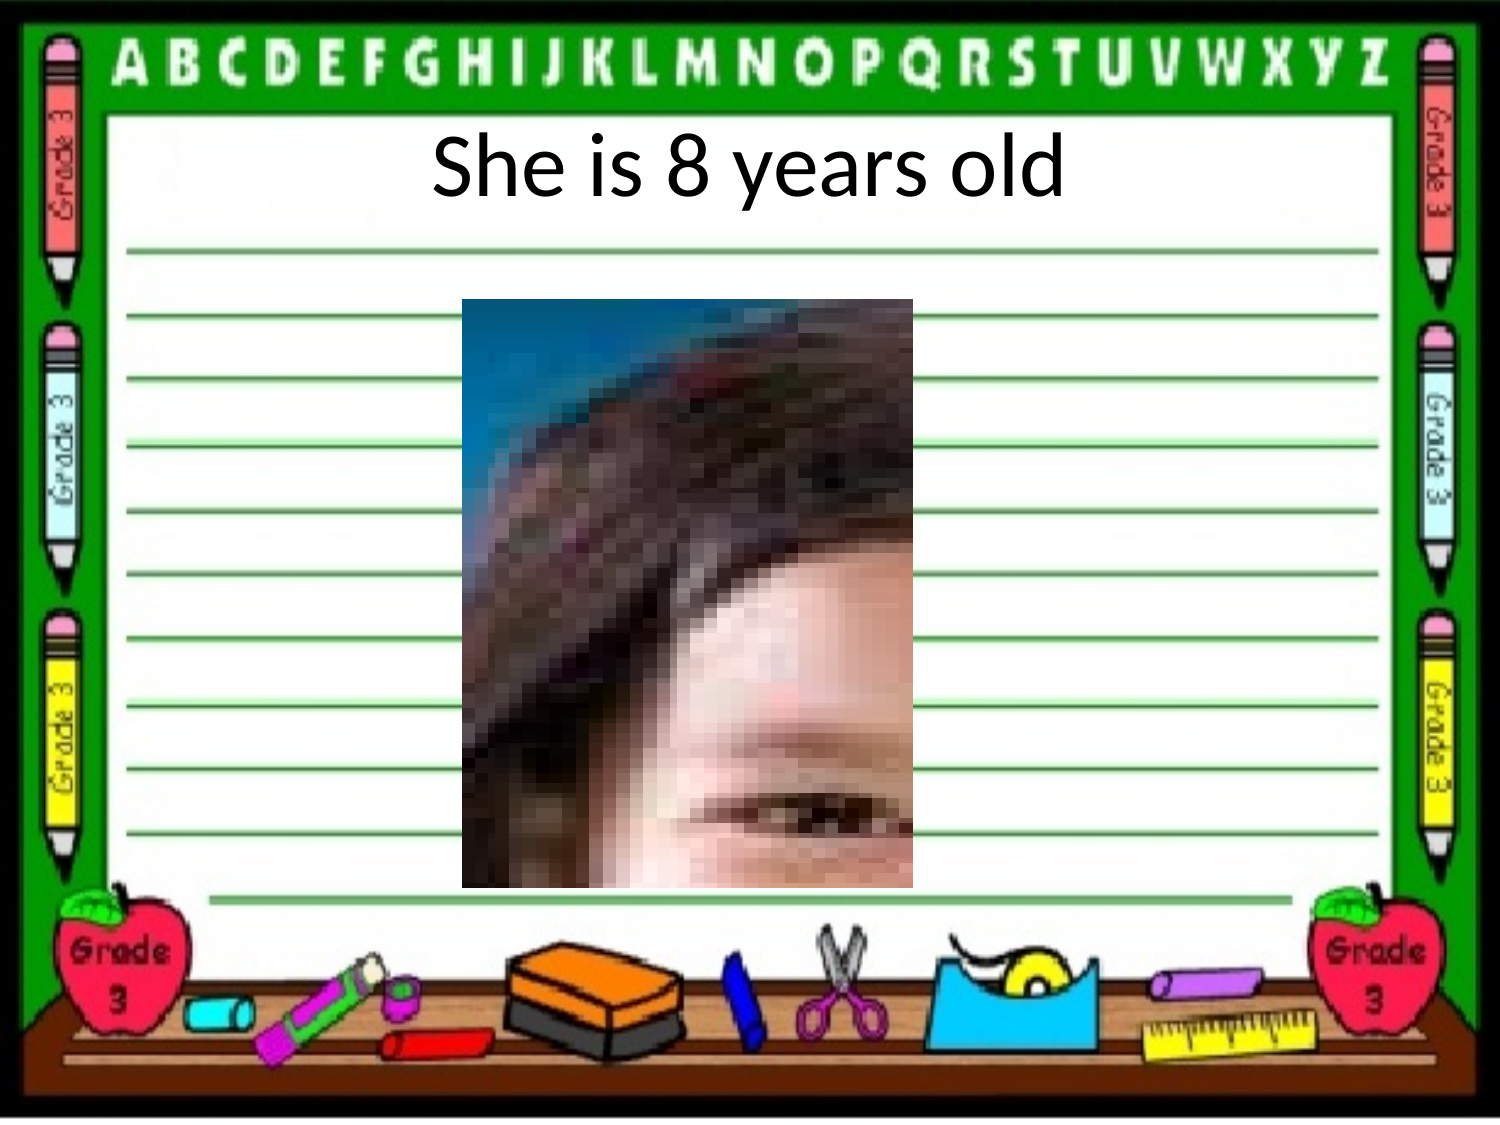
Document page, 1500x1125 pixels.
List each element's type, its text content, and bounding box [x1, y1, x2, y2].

picture [0, 0, 1500, 1125]
title She is 8 years old [75, 87, 1425, 233]
